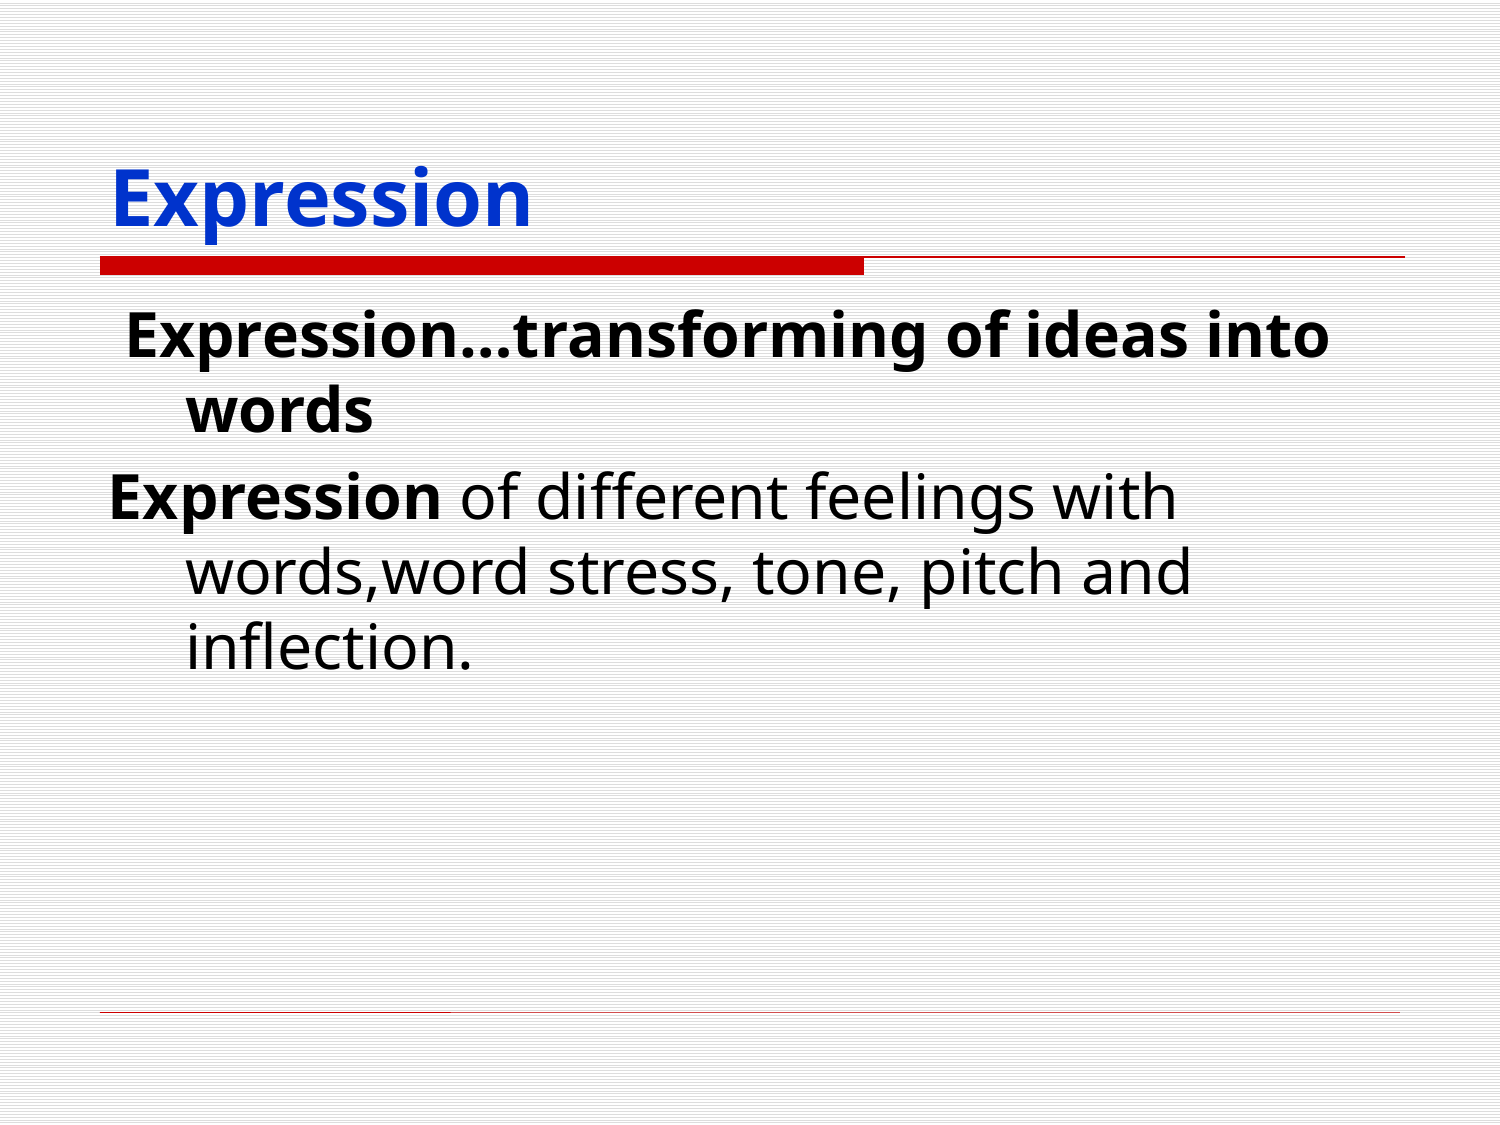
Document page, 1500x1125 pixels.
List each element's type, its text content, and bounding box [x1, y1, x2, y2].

list Expression…transforming of ideas into words Expression of different feelings with words,word stress, tone, pitch and inflection. [92, 287, 1406, 988]
title Expression [93, 49, 1407, 250]
